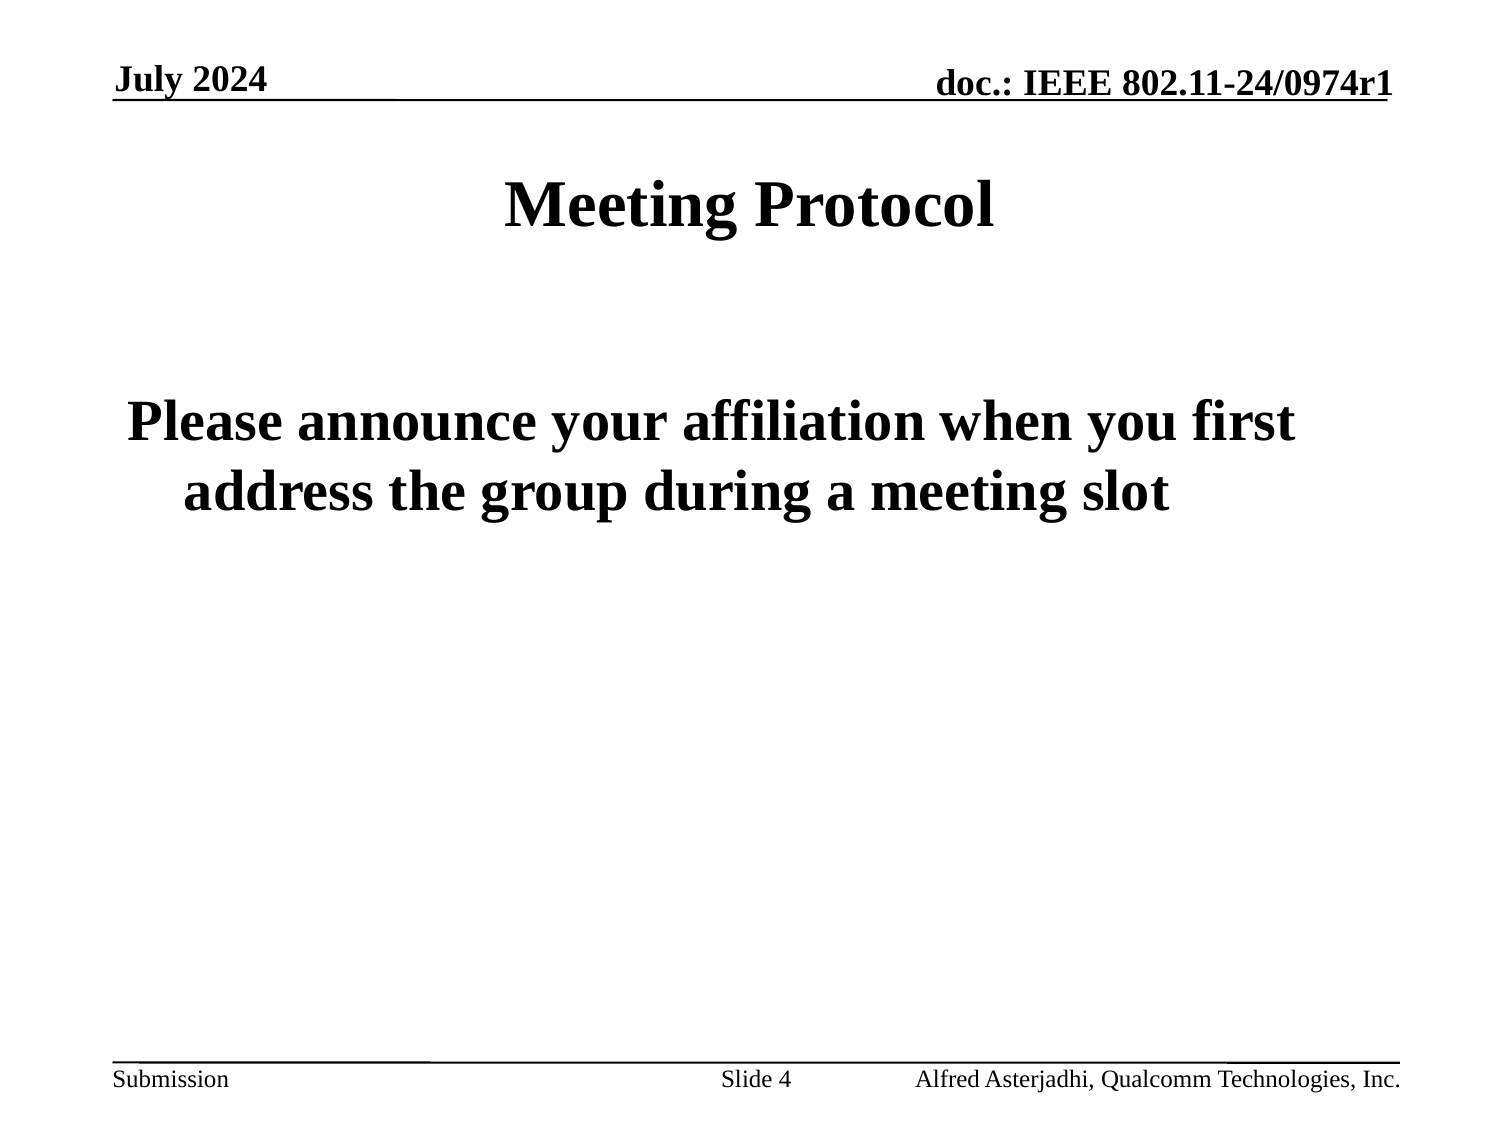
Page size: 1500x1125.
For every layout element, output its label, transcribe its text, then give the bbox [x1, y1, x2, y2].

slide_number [114, 54, 493, 100]
title Meeting Protocol [112, 112, 1388, 288]
footer Alfred Asterjadhi, Qualcomm Technologies, Inc. [878, 1061, 1402, 1093]
list Please announce your affiliation when you first address the group during a meeting slot [112, 374, 1388, 513]
slide_number Slide 4 [712, 1061, 800, 1123]
